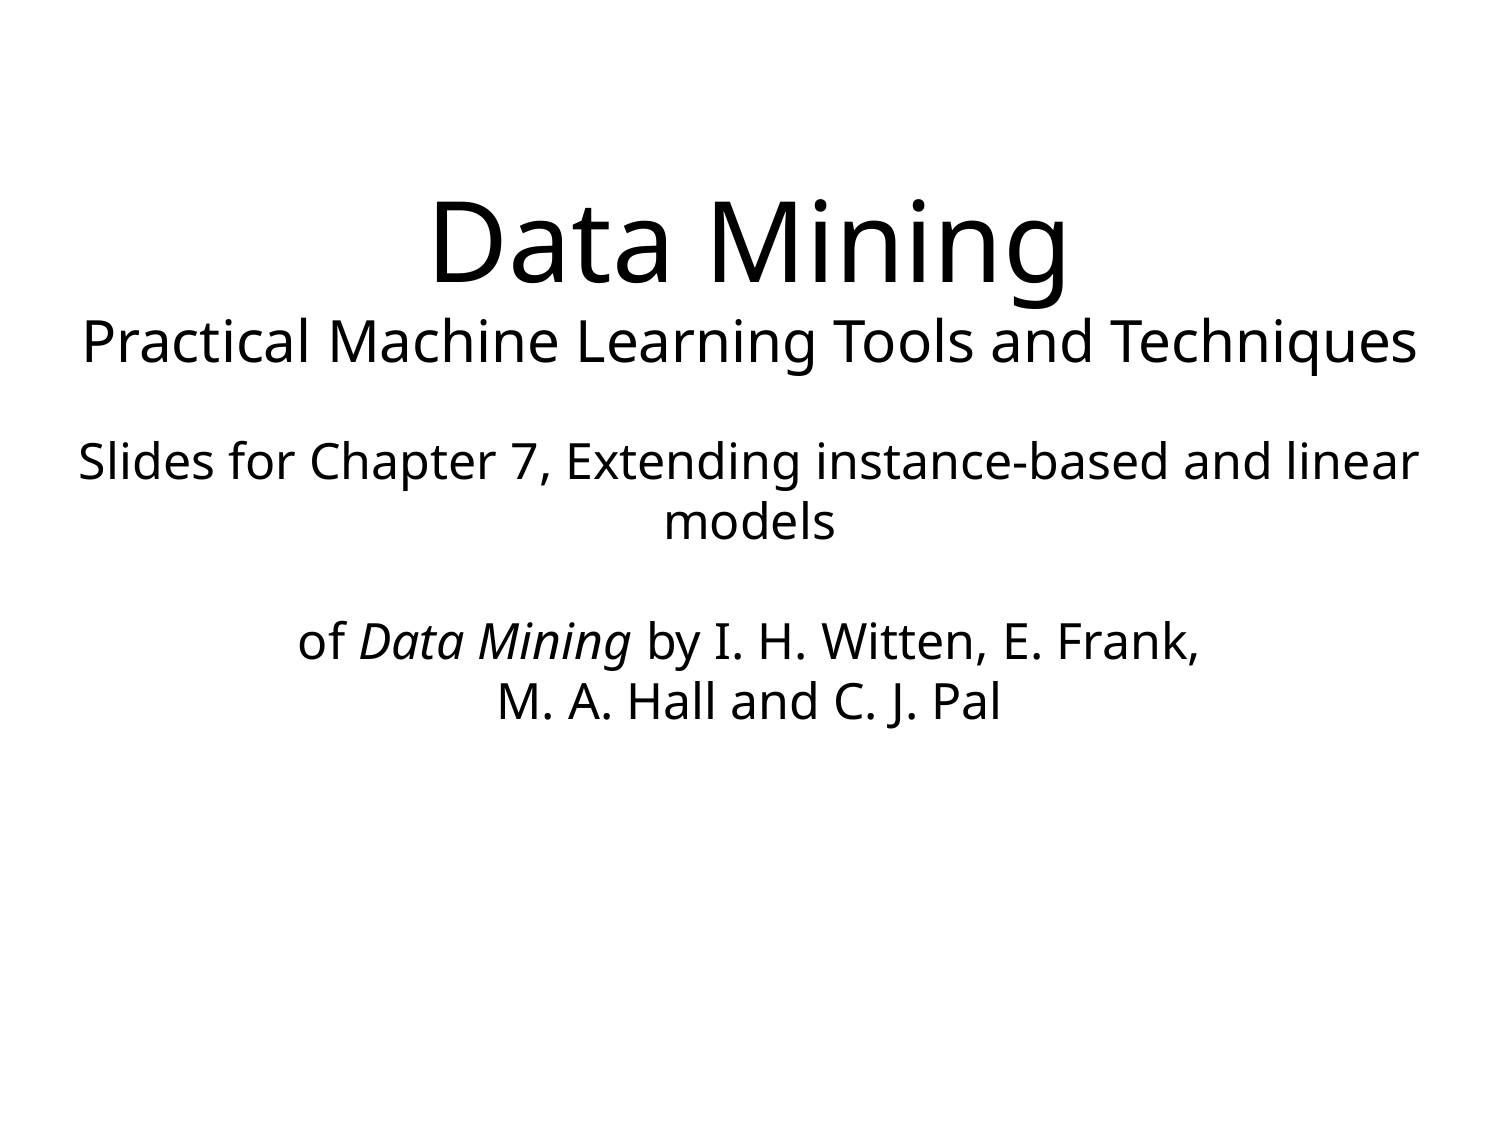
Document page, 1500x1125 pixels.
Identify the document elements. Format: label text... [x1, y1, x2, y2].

text_box Data Mining Practical Machine Learning Tools and Techniques Slides for Chapter 7, Extending instance-based and linear models of Data Mining by I. H. Witten, E. Frank, M. A. Hall and C. J. Pal [0, 162, 1500, 296]
